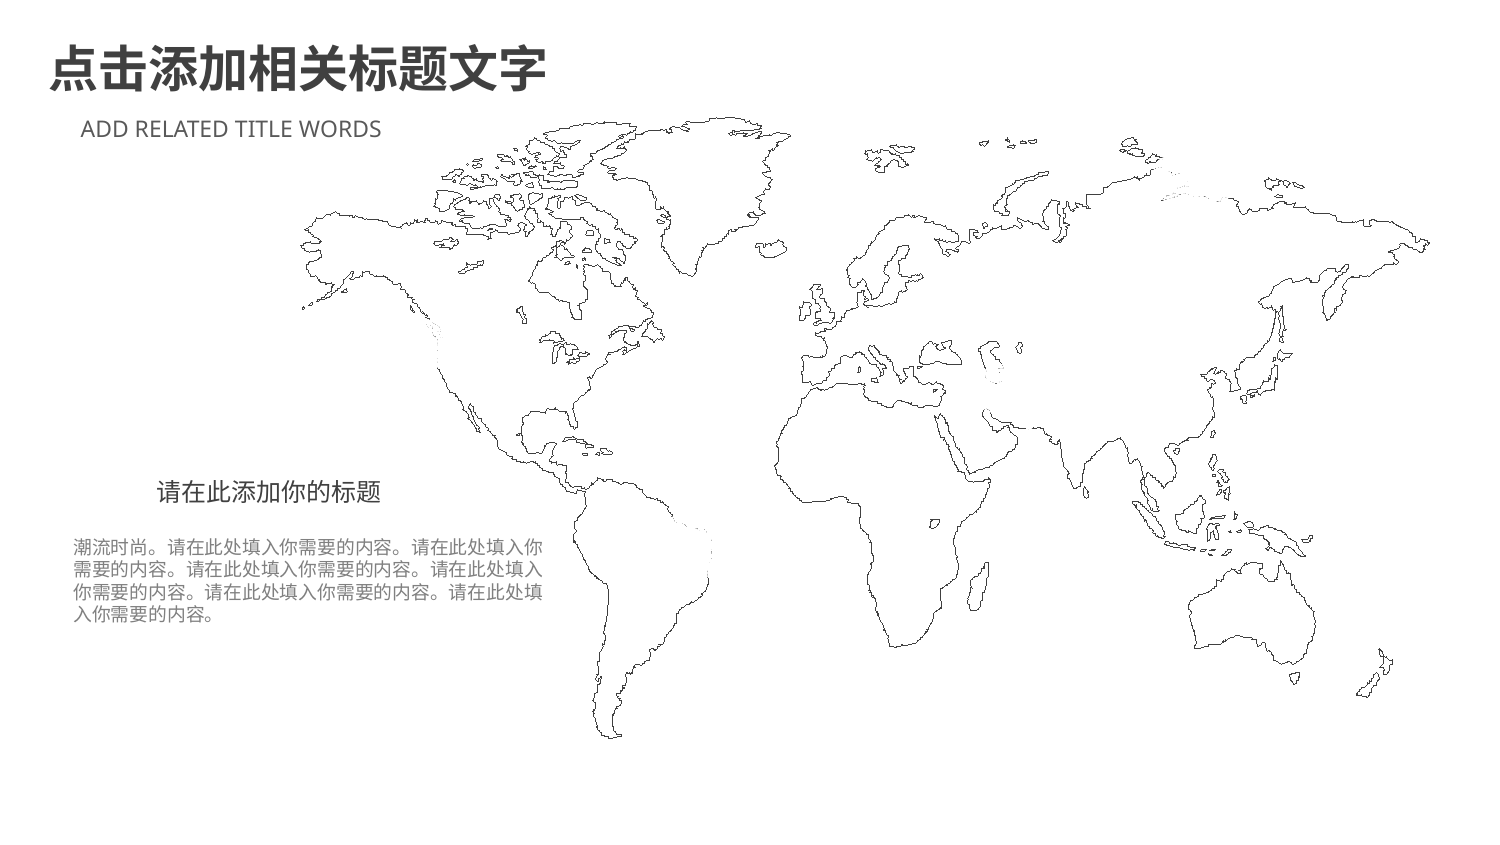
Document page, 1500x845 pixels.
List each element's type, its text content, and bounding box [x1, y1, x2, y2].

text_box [300, 116, 1430, 740]
text_box 请在此添加你的标题 [141, 468, 295, 514]
text_box ADD RELATED TITLE WORDS [64, 106, 491, 150]
text_box 点击添加相关标题文字 [32, 29, 567, 106]
text_box 潮流时尚。请在此处填入你需要的内容。请在此处填入你需要的内容。请在此处填入你需要的内容。请在此处填入你需要的内容。请在此处填入你需要的内容。请在此处填入你需要的内容。 [58, 528, 295, 656]
